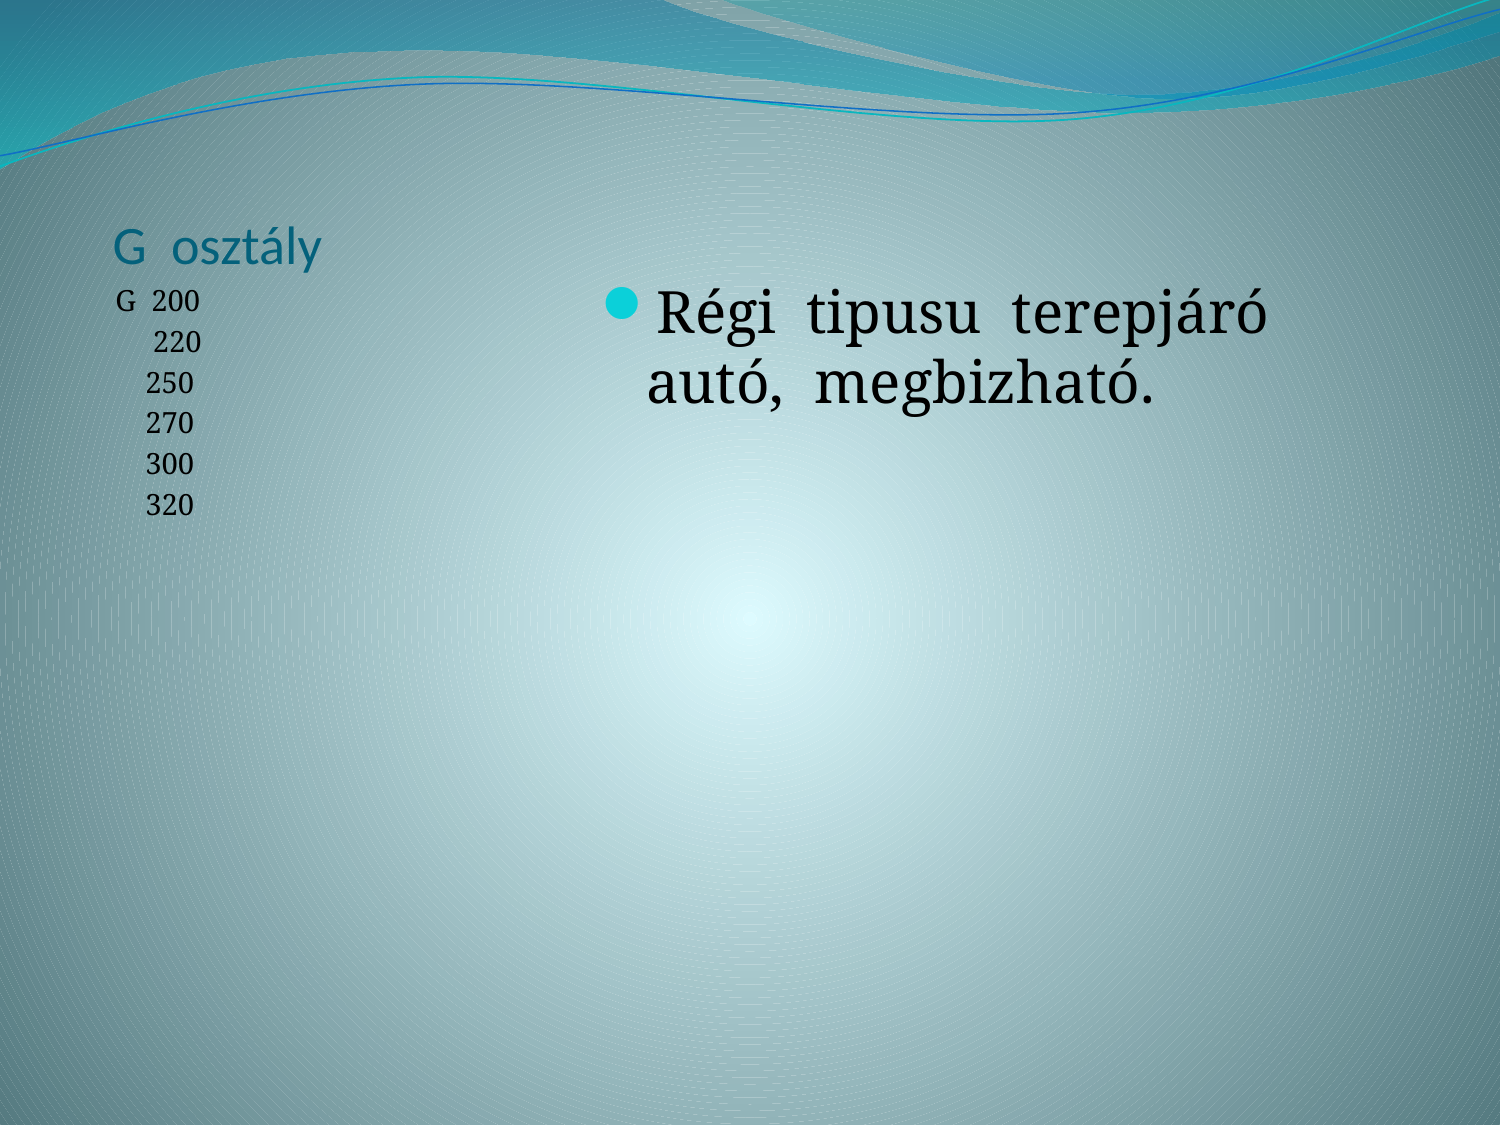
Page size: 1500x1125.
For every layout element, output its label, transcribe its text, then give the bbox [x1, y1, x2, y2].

list G 200 220 250 270 300 320 [112, 275, 563, 1025]
title G osztály [112, 84, 563, 275]
list Régi tipusu terepjáró autó, megbizható. [586, 275, 1425, 1025]
